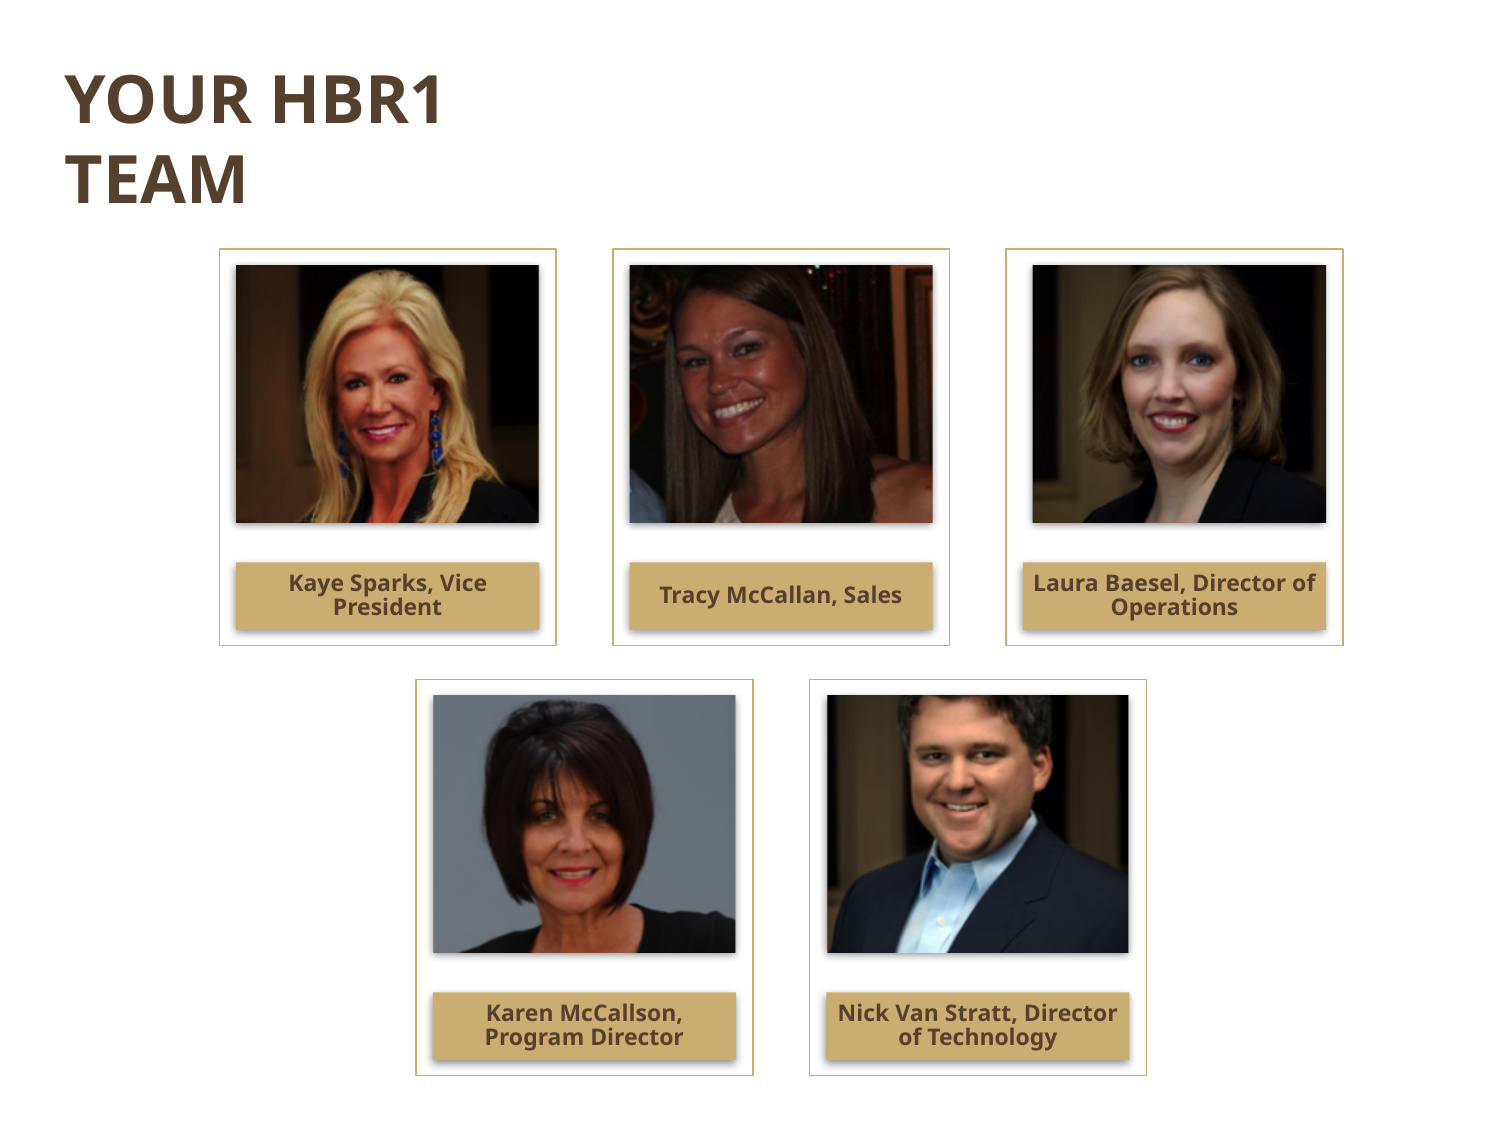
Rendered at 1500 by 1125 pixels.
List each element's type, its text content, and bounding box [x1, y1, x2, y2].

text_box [174, 237, 1388, 1088]
text_box YOUR HBR1 TEAM [49, 49, 563, 225]
